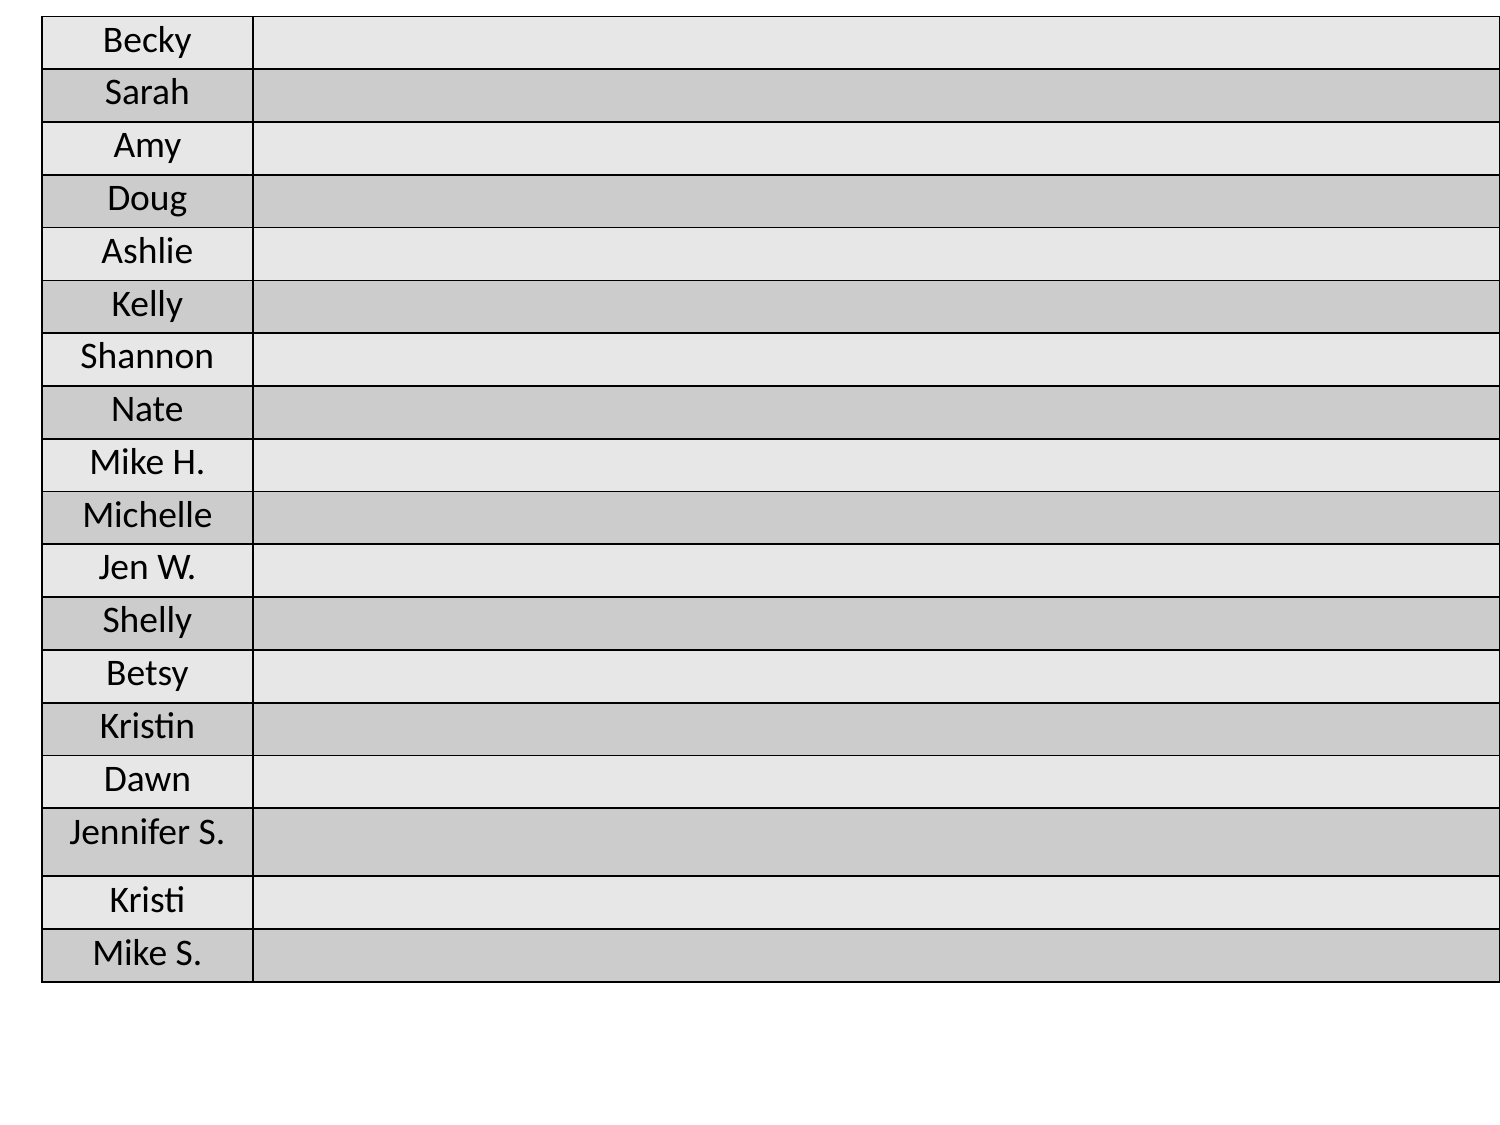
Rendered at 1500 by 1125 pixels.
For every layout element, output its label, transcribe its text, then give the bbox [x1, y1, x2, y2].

table_cell [254, 492, 1499, 543]
table_cell Mike H. [43, 440, 252, 491]
table_cell [254, 809, 1499, 875]
table_cell [254, 70, 1499, 121]
table_cell Kristi [43, 877, 252, 928]
table_cell Kristin [43, 704, 252, 755]
table_cell [254, 228, 1499, 280]
table_cell Mike S. [43, 930, 252, 981]
table_cell [254, 387, 1499, 438]
table_cell Betsy [43, 651, 252, 702]
table_header Becky [43, 17, 252, 68]
table_cell [254, 651, 1499, 702]
table_cell Shelly [43, 598, 252, 649]
table_cell Amy [43, 123, 252, 174]
table_cell [254, 281, 1499, 332]
table_cell Sarah [43, 70, 252, 121]
table_cell Michelle [43, 492, 252, 543]
table_cell Jennifer S. [43, 809, 252, 875]
table_cell Nate [43, 387, 252, 438]
table_cell Ashlie [43, 228, 252, 280]
table_header [254, 17, 1499, 68]
table_cell [254, 123, 1499, 174]
table_cell [254, 545, 1499, 596]
table_cell Dawn [43, 756, 252, 807]
table_cell [254, 334, 1499, 385]
table_cell [254, 877, 1499, 928]
table_cell [254, 598, 1499, 649]
table_cell [254, 176, 1499, 227]
table_cell [254, 704, 1499, 755]
table_cell Doug [43, 176, 252, 227]
table_cell Jen W. [43, 545, 252, 596]
table_cell Kelly [43, 281, 252, 332]
table_cell [254, 440, 1499, 491]
table_cell [254, 756, 1499, 807]
table_cell [254, 930, 1499, 981]
table_cell Shannon [43, 334, 252, 385]
